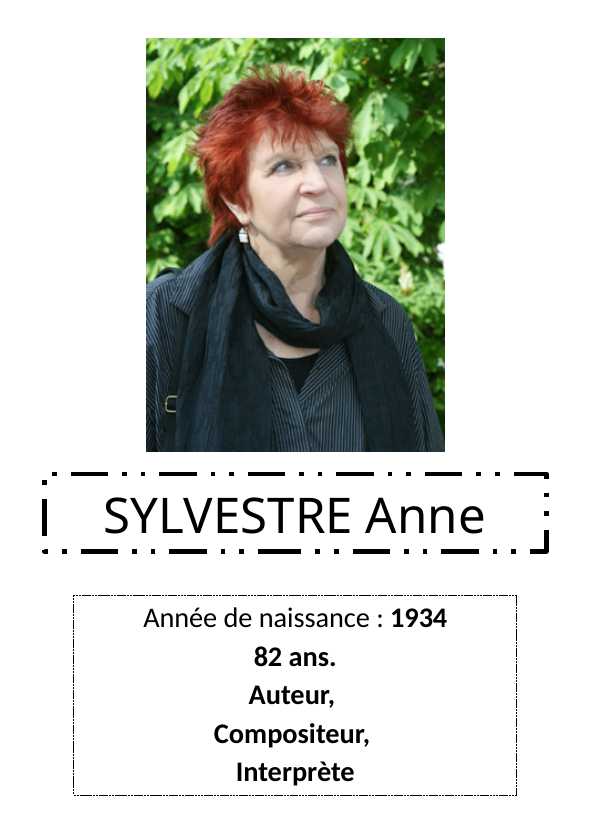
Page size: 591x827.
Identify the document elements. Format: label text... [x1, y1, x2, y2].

subtitle Année de naissance : 1934 82 ans. Auteur, Compositeur, Interprète [73, 595, 517, 796]
title SYLVESTRE Anne [44, 473, 547, 552]
picture [146, 38, 445, 452]
